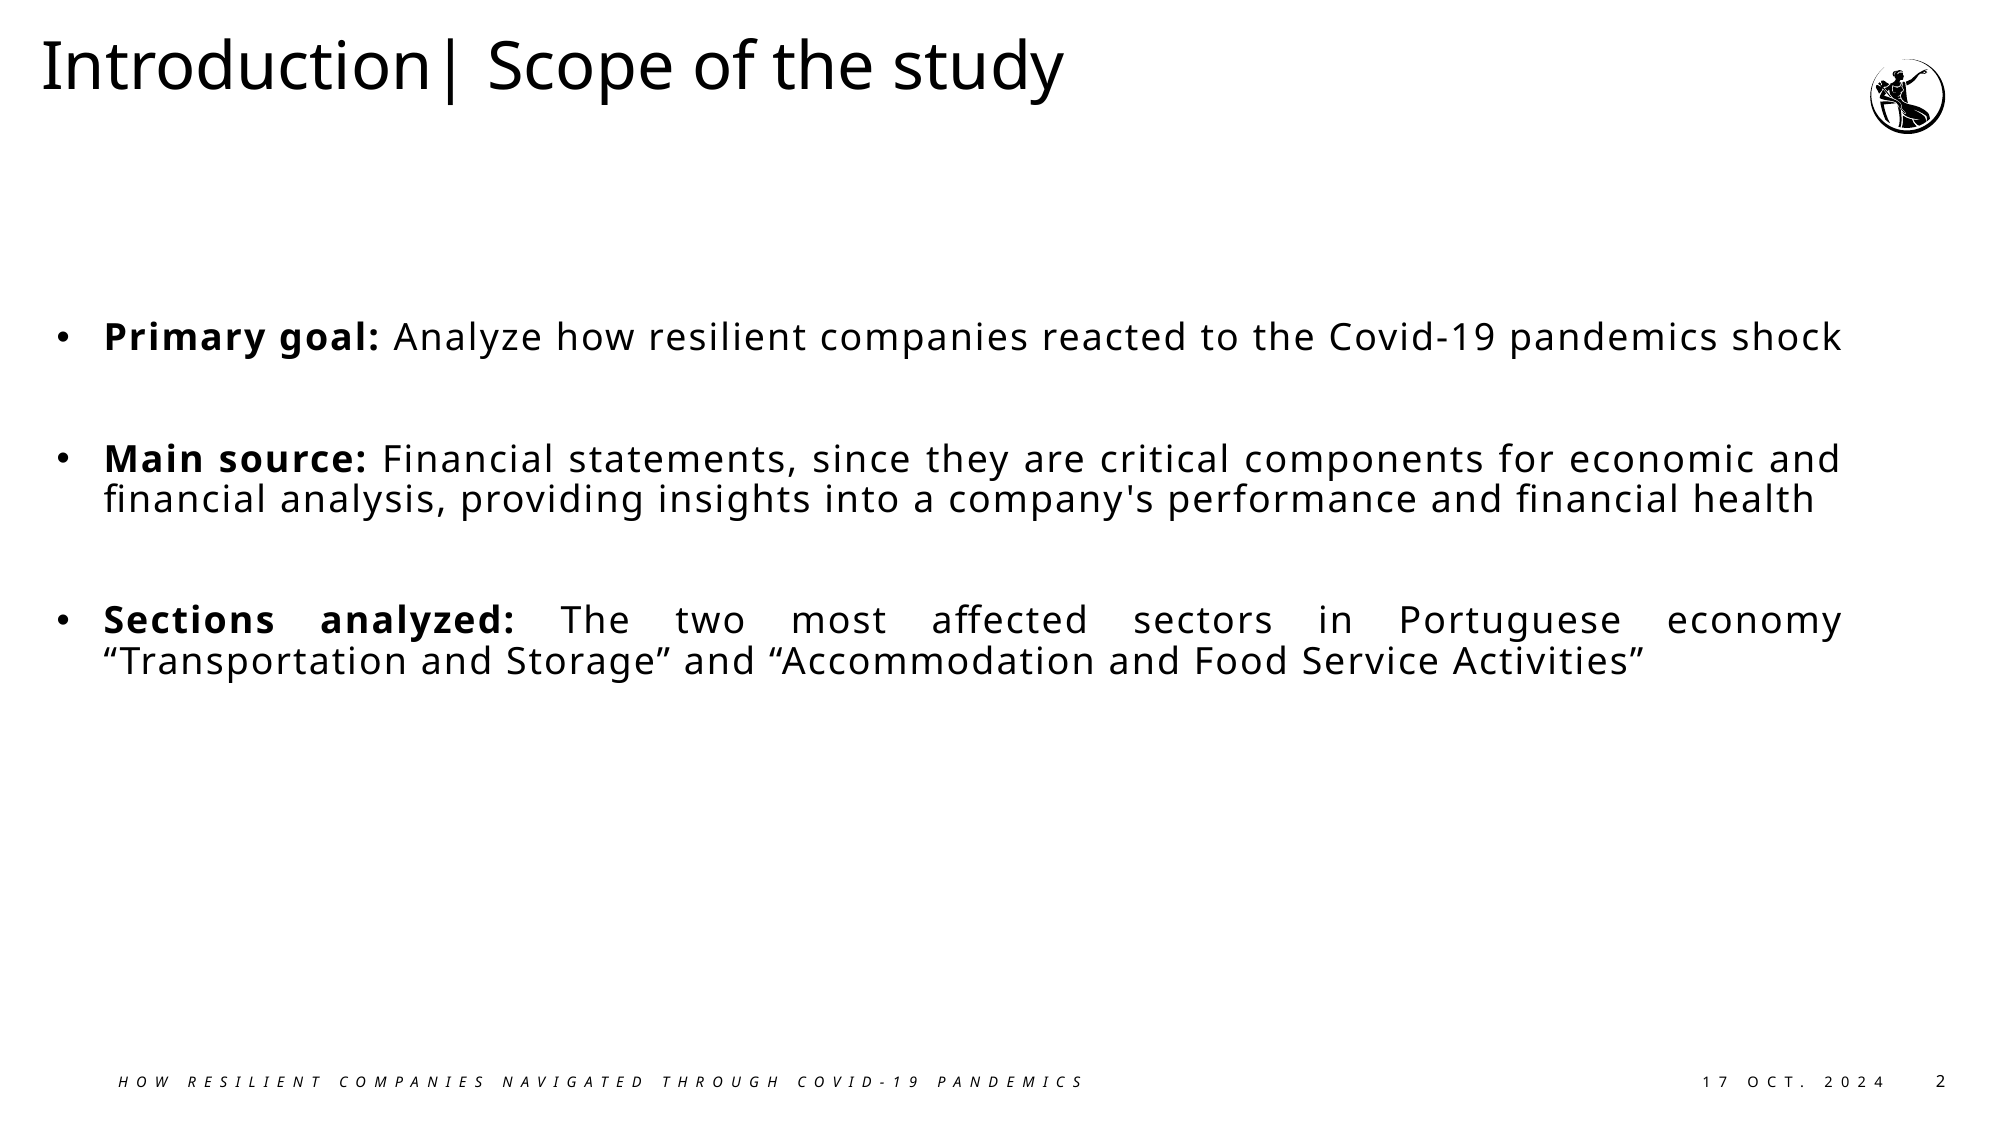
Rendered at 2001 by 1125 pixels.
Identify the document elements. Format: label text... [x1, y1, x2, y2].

list Primary goal: Analyze how resilient companies reacted to the Covid-19 pandemics shock Main source: Financial statements, since they are critical components for economic and financial analysis, providing insights into a company's performance and financial health Sections analyzed: The two most affected sectors in Portuguese economy “Transportation and Storage” and “Accommodation and Food Service Activities” [56, 161, 1846, 964]
footer How resilient companies navigated through Covid-19 pandemics [118, 1067, 1241, 1097]
text_box Introduction| Scope of the study [26, 15, 1883, 111]
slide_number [1646, 1067, 1883, 1097]
